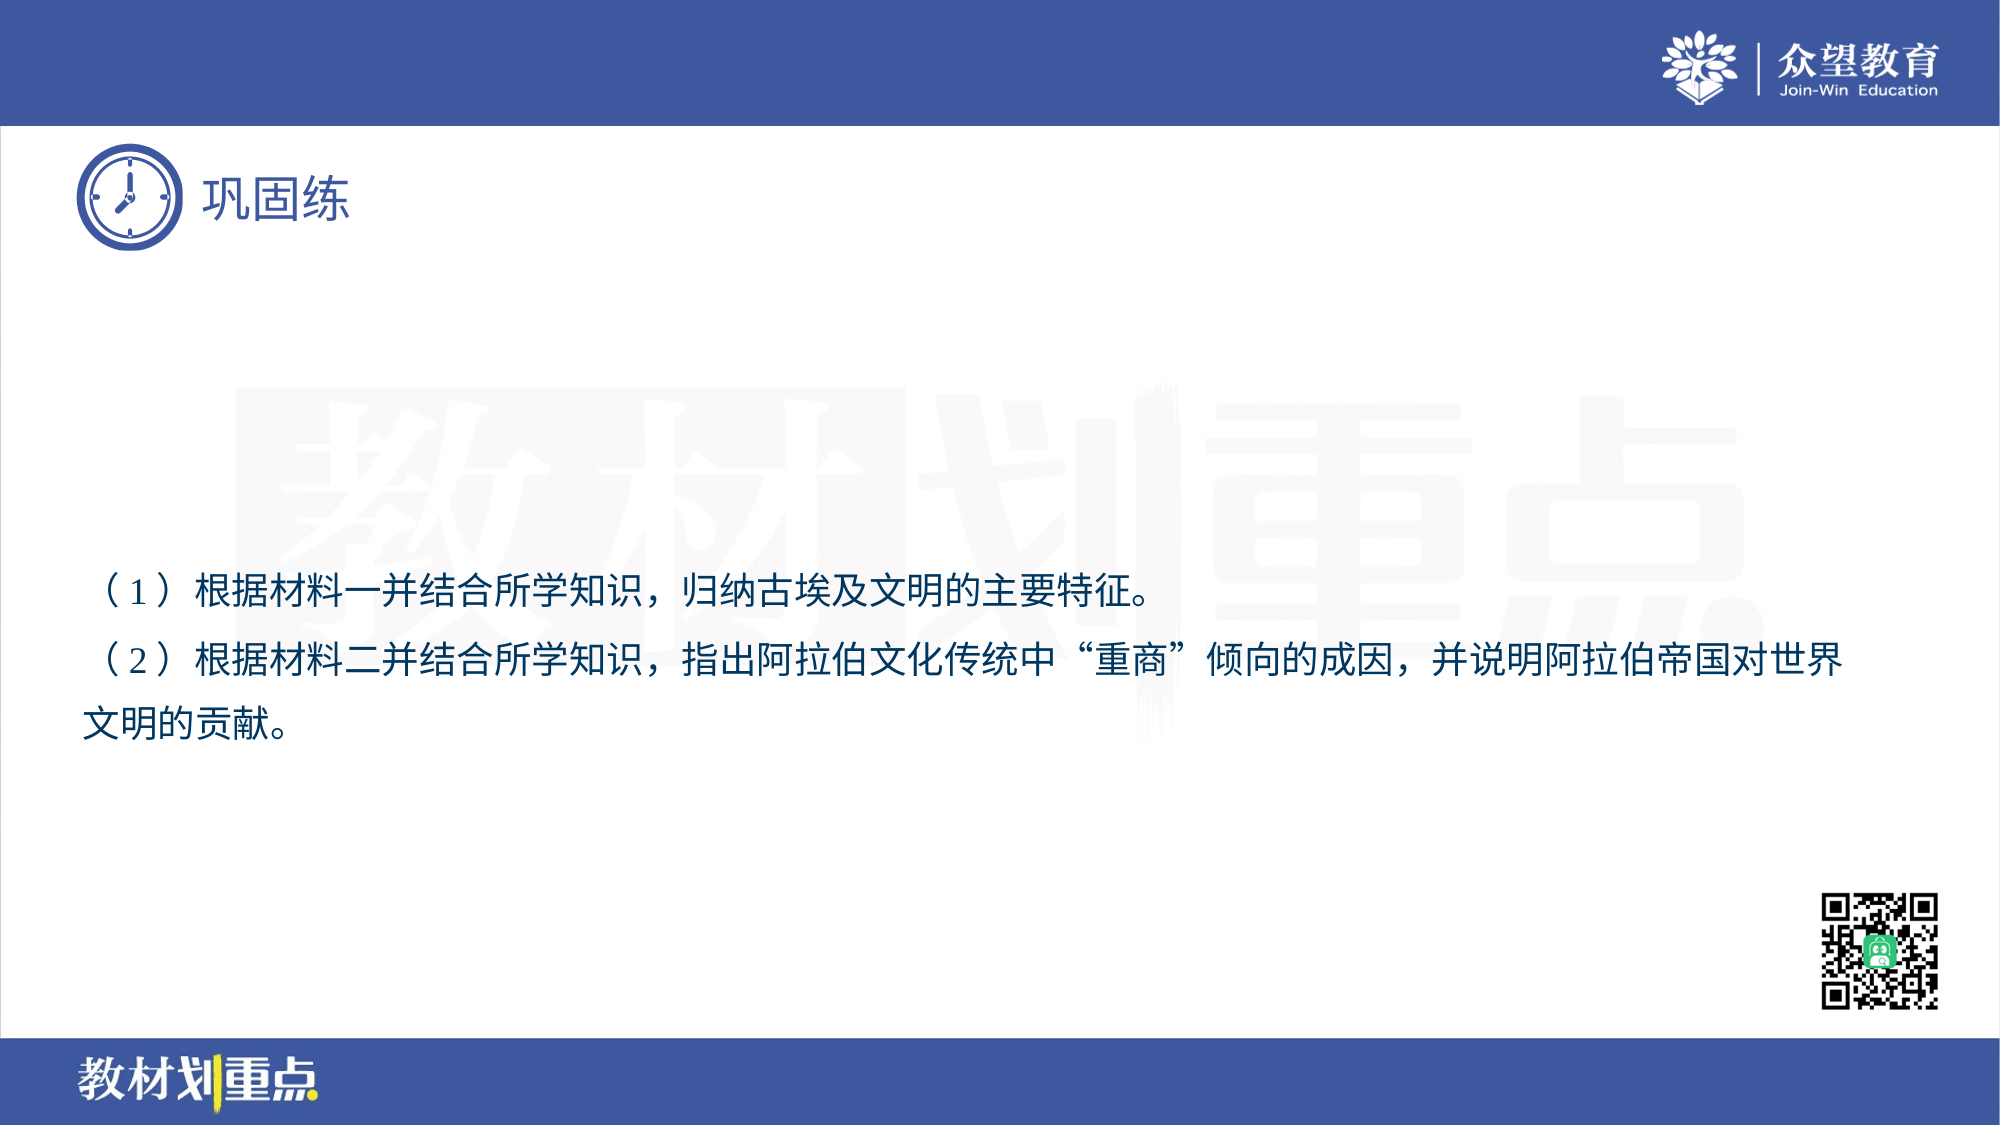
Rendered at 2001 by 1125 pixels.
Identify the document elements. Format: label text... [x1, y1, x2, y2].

picture [0, 0, 2000, 1125]
text_box （1）根据材料一并结合所学知识，归纳古埃及文明的主要特征。 （2）根据材料二并结合所学知识，指出阿拉伯文化传统中“重商”倾向的成因，并说明阿拉伯帝国对世界 文明的贡献。 [82, 543, 1817, 739]
